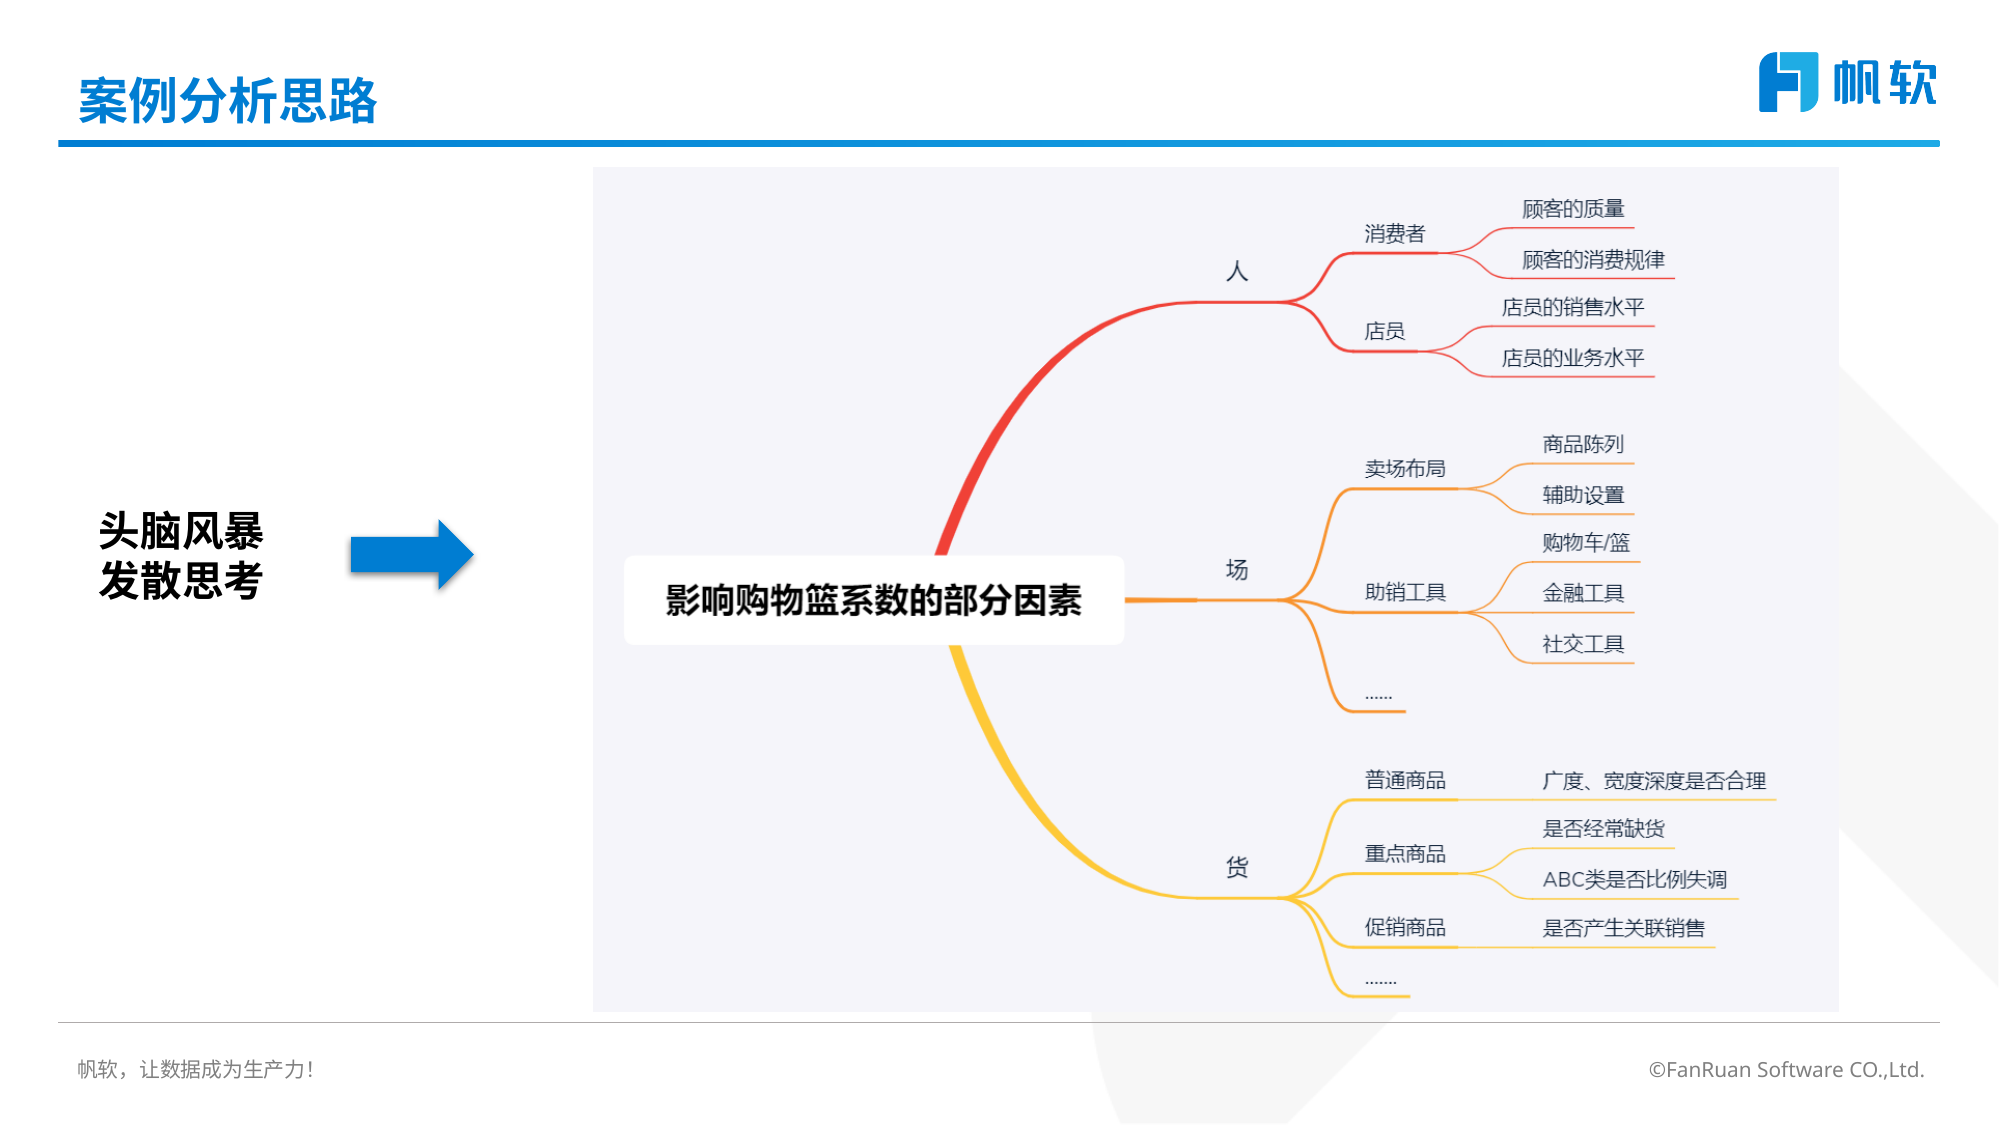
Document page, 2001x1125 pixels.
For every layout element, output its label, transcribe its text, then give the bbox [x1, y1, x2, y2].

text_box [351, 519, 474, 590]
picture [0, 0, 1999, 1125]
title 案例分析思路 [63, 67, 1696, 139]
text_box 头脑风暴 发散思考 [90, 496, 275, 613]
